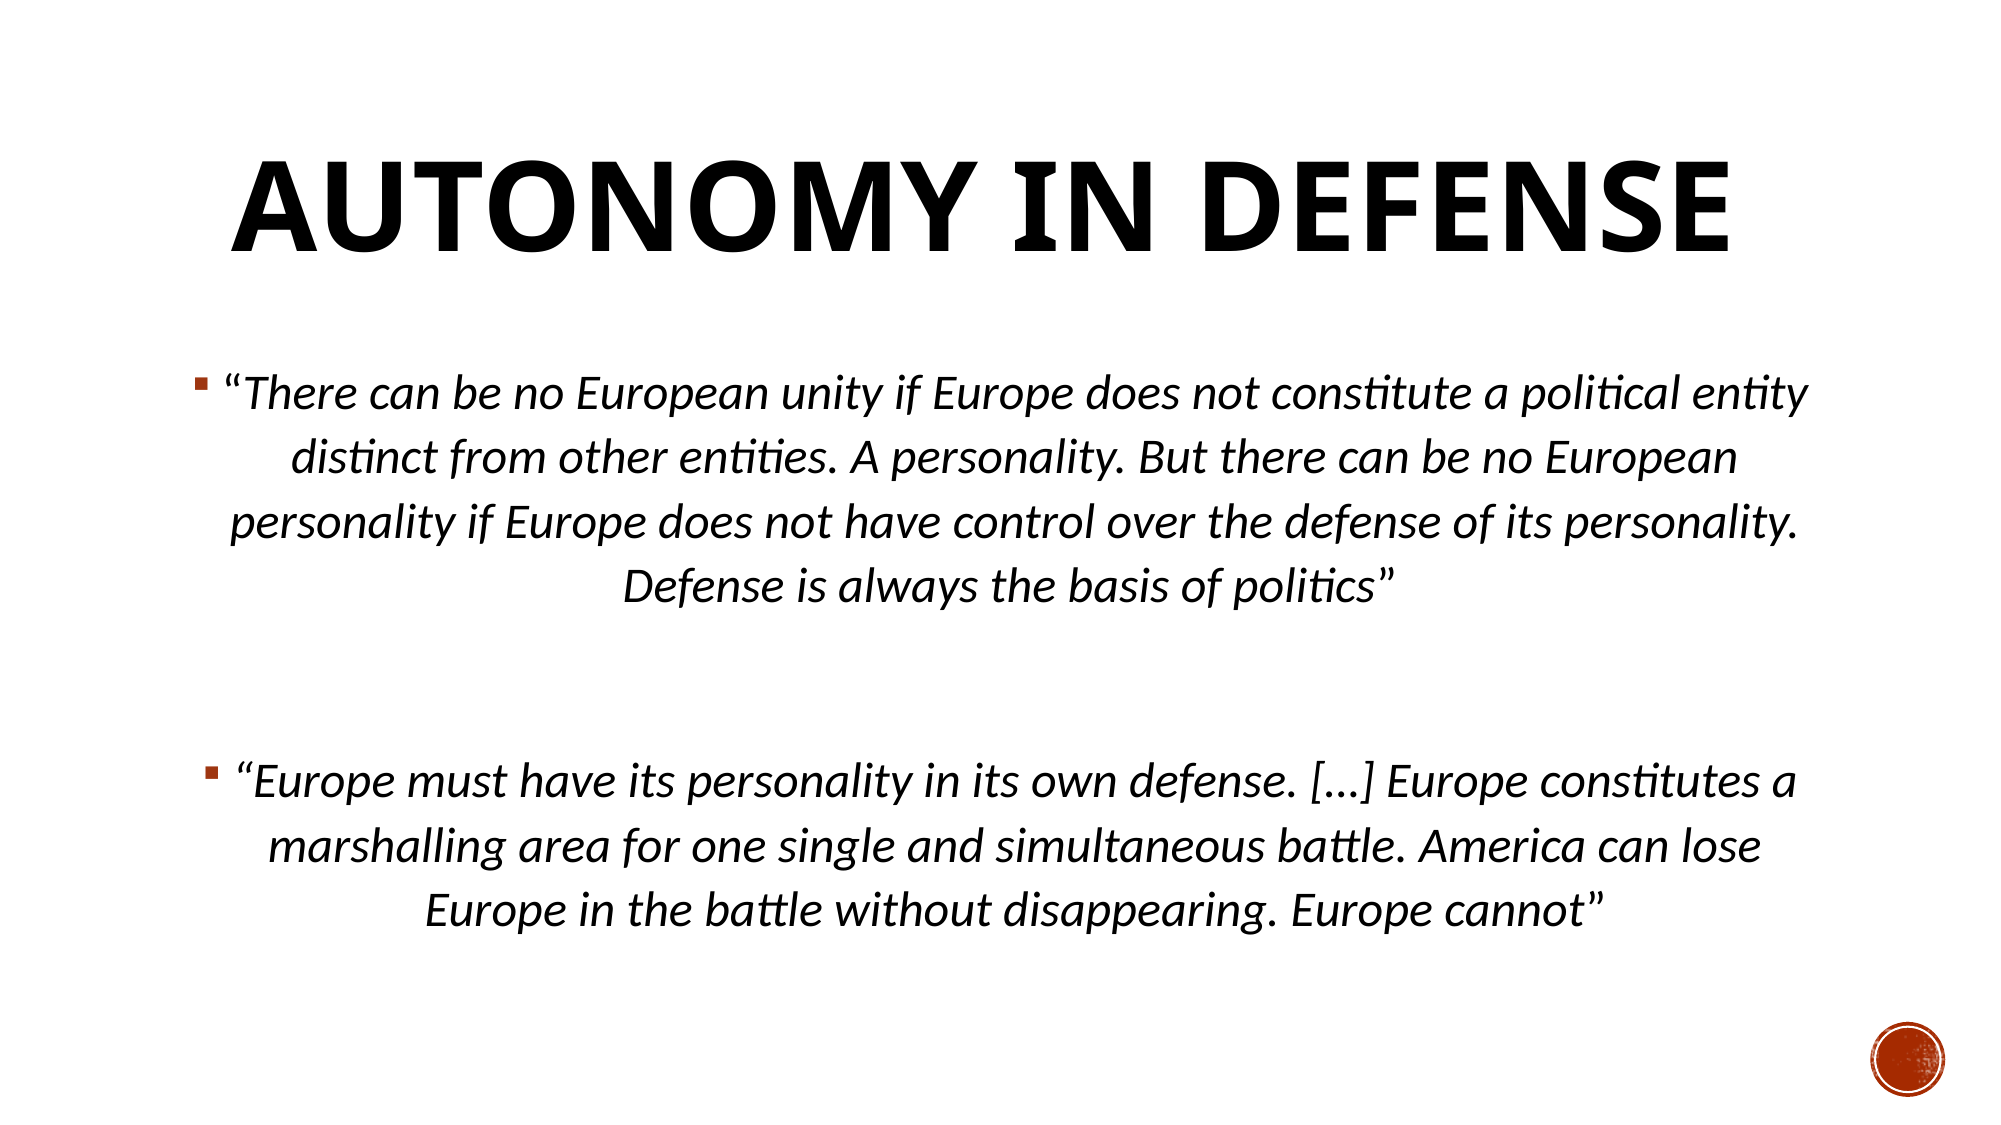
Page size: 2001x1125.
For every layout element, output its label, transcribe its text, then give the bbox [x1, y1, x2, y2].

list “There can be no European unity if Europe does not constitute a political entity distinct from other entities. A personality. But there can be no European personality if Europe does not have control over the defense of its personality. Defense is always the basis of politics” “Europe must have its personality in its own defense. […] Europe constitutes a marshalling area for one single and simultaneous battle. America can lose Europe in the battle without disappearing. Europe cannot” [175, 348, 1826, 1013]
title AUTONOMY IN DEFENSE [175, 79, 1826, 344]
